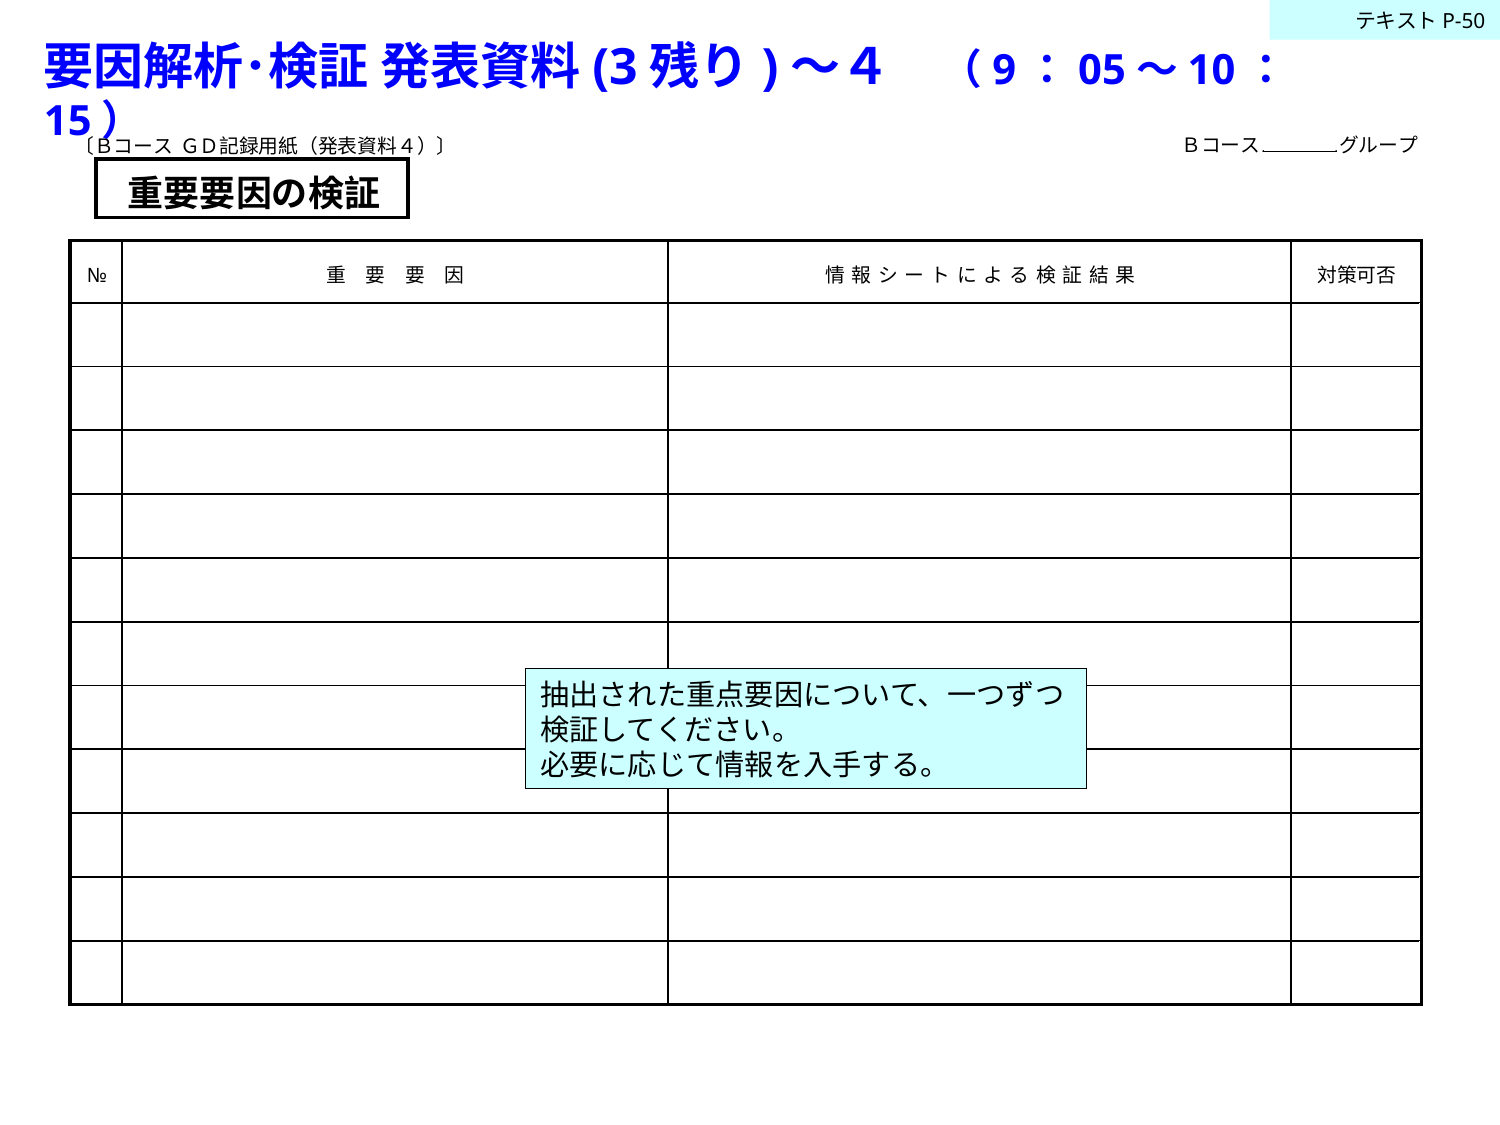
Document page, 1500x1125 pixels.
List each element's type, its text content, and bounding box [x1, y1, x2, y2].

picture [52, 113, 1439, 1018]
text_box 要因解析･検証 発表資料(3残り)～４ （9：05～10：15） [29, 26, 1376, 152]
text_box テキストP-50 [1269, 0, 1500, 40]
